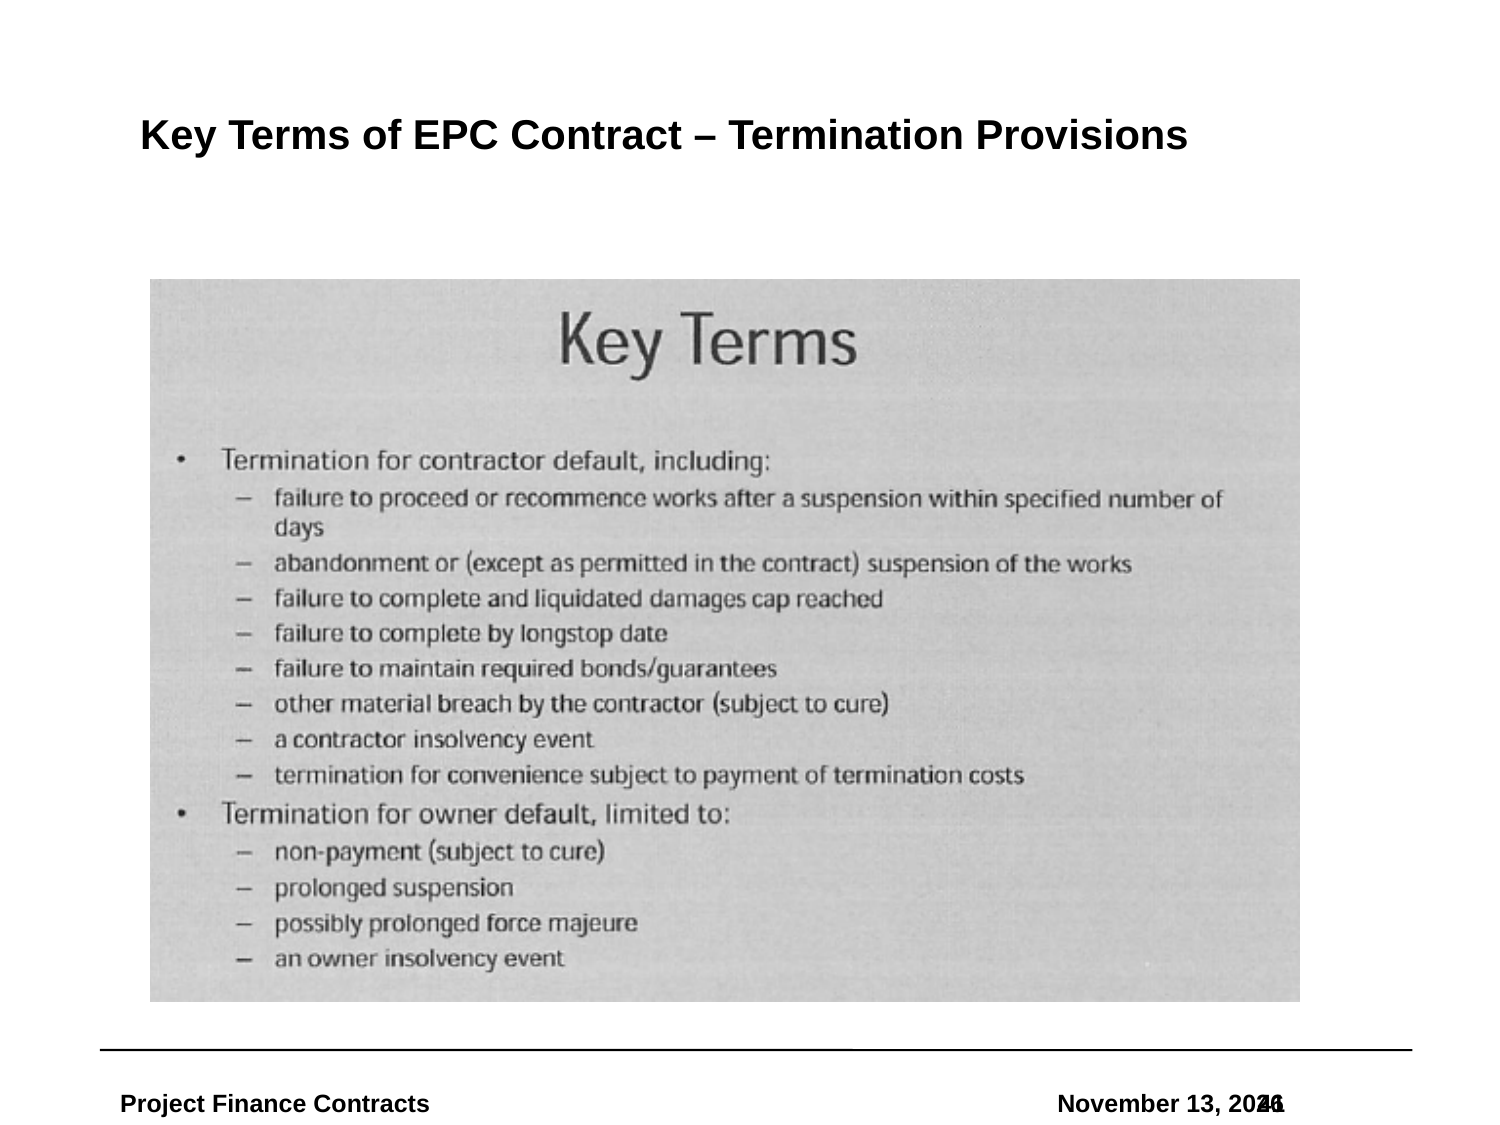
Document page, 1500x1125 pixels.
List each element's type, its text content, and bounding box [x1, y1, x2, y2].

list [149, 279, 1301, 1003]
title Key Terms of EPC Contract – Termination Provisions [124, 99, 1288, 226]
